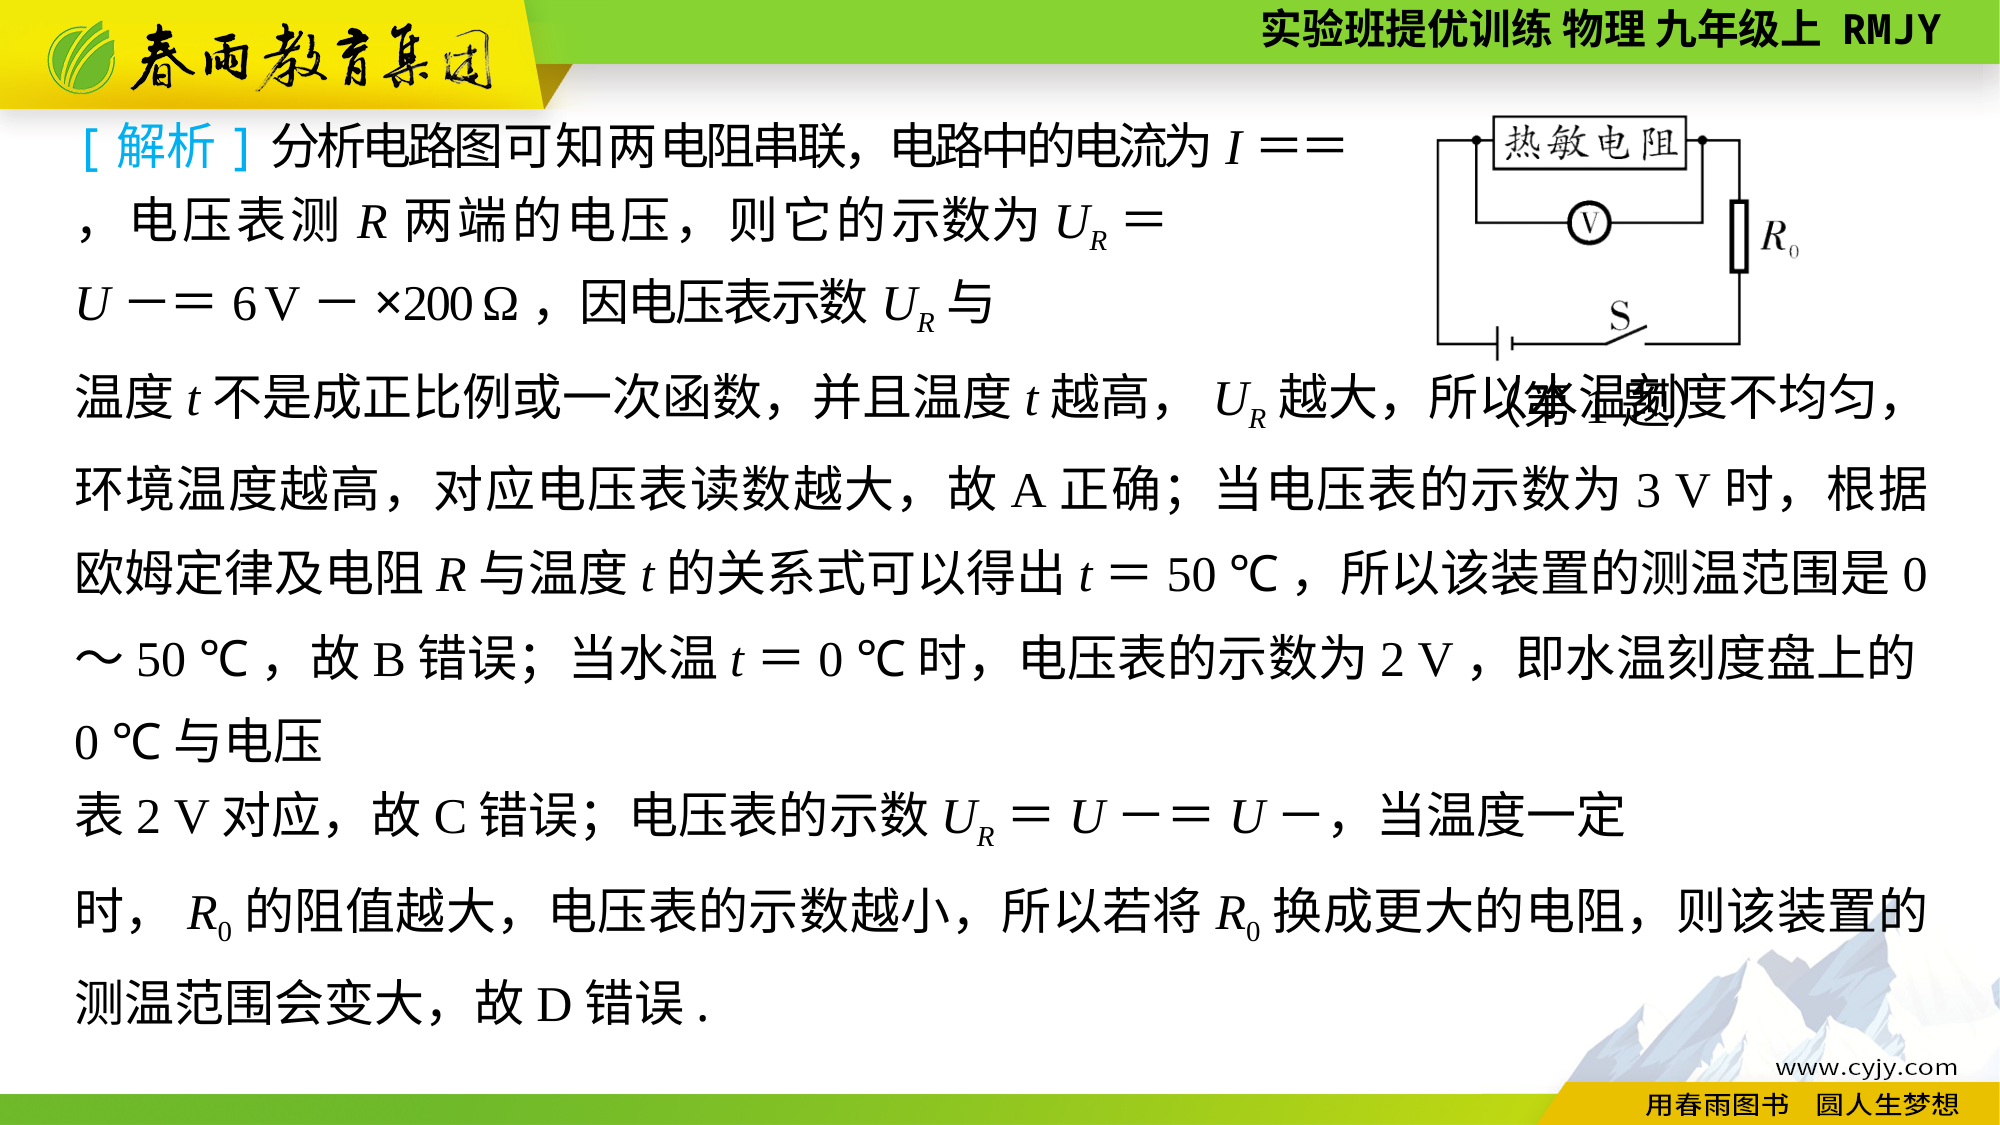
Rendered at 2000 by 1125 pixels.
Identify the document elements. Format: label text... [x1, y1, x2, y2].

text_box （第1题） [1457, 380, 1737, 441]
picture [0, 0, 2000, 1125]
